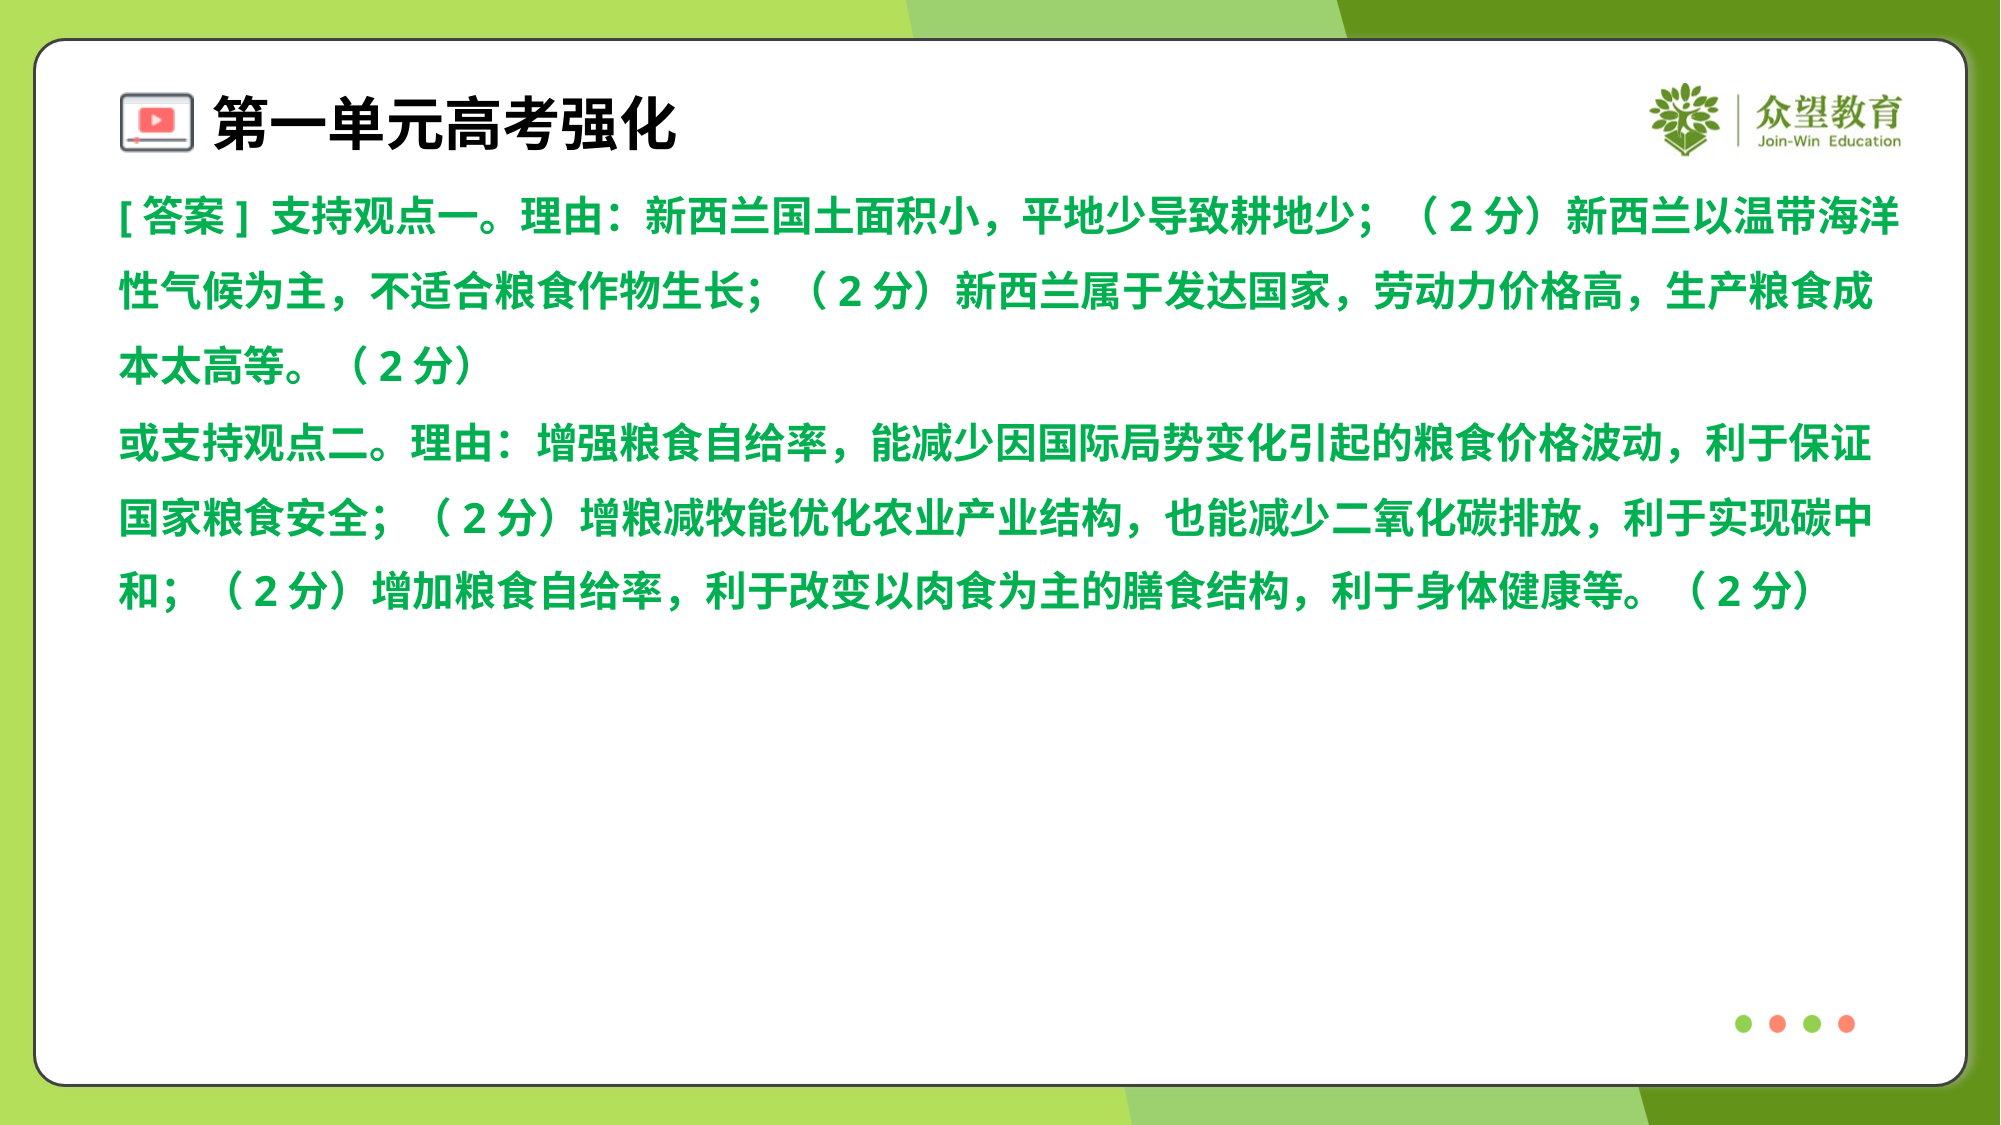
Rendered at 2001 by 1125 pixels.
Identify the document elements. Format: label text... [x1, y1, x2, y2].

picture [0, 0, 2000, 1125]
text_box [答案] 支持观点一。理由：新西兰国土面积小，平地少导致耕地少；（2分）新西兰以温带海洋 性气候为主，不适合粮食作物生长；（2分）新西兰属于发达国家，劳动力价格高，生产粮食成 本太高等。（2分） 或支持观点二。理由：增强粮食自给率，能减少因国际局势变化引起的粮食价格波动，利于保证 国家粮食安全；（2分）增粮减牧能优化农业产业结构，也能减少二氧化碳排放，利于实现碳中 和；（2分）增加粮食自给率，利于改变以肉食为主的膳食结构，利于身体健康等。（2分） [118, 164, 1883, 608]
